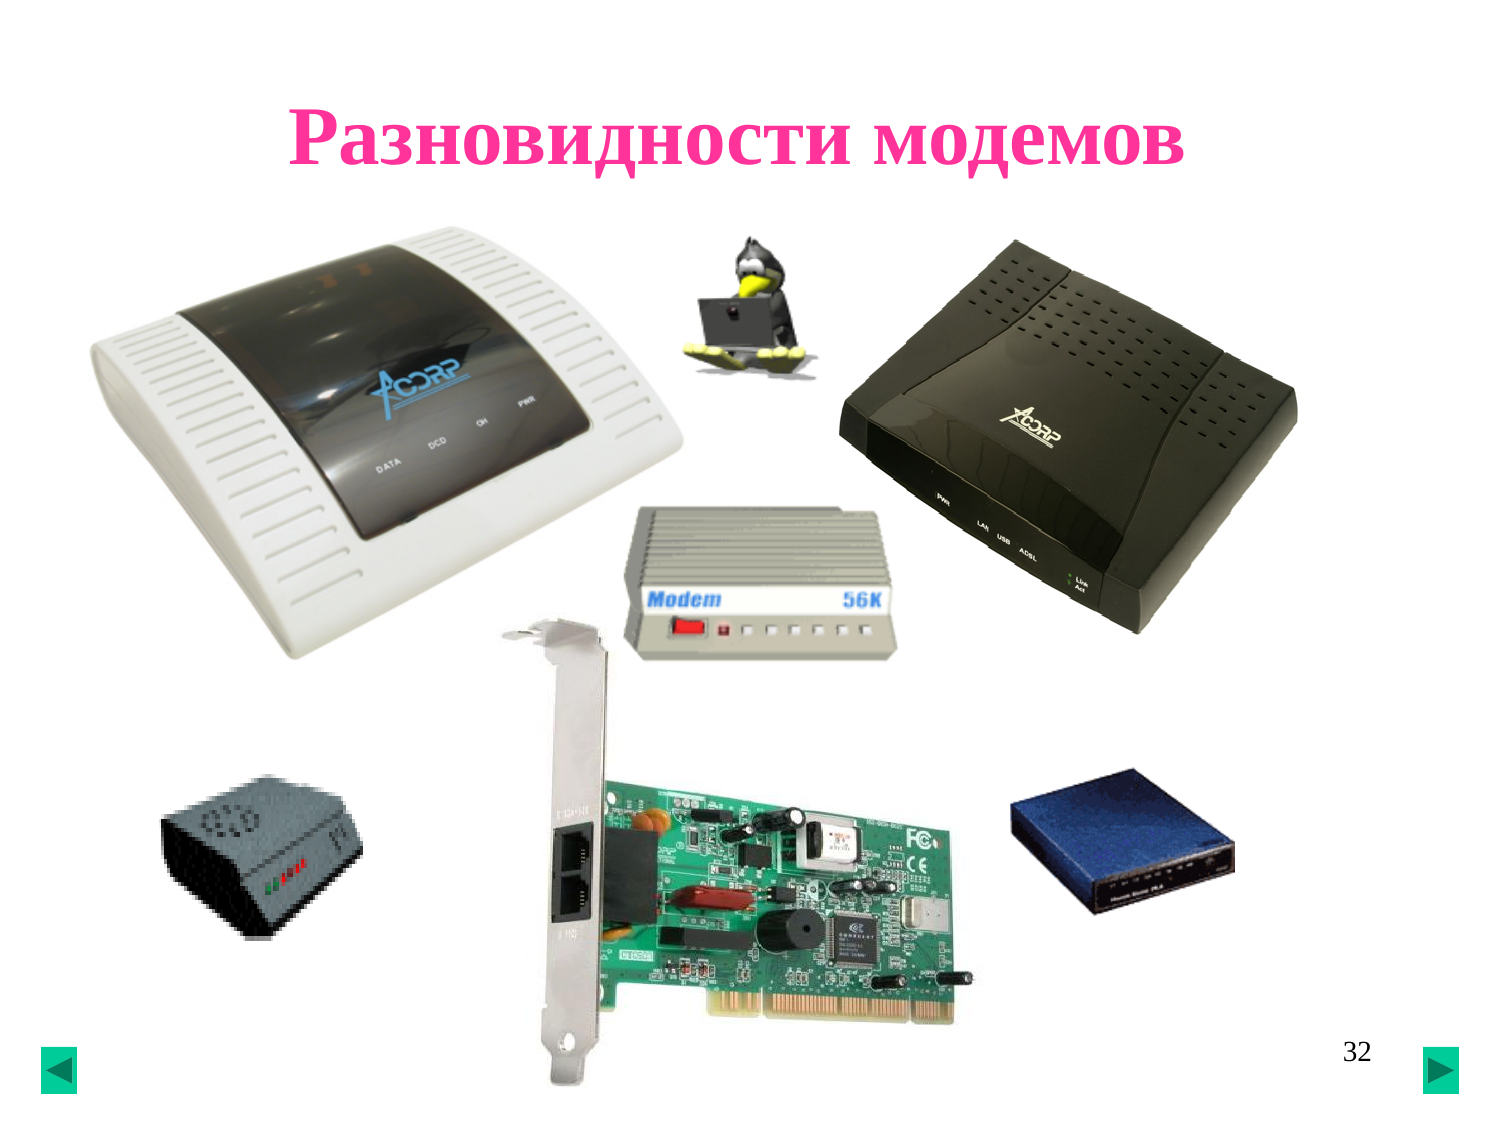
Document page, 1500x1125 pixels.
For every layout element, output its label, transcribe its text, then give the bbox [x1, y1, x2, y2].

text_box [1423, 1046, 1459, 1094]
picture [159, 774, 373, 941]
picture [87, 224, 1313, 1088]
slide_number 32 [1074, 1024, 1388, 1101]
title Разновидности модемов [99, 37, 1376, 226]
text_box [41, 1046, 77, 1094]
